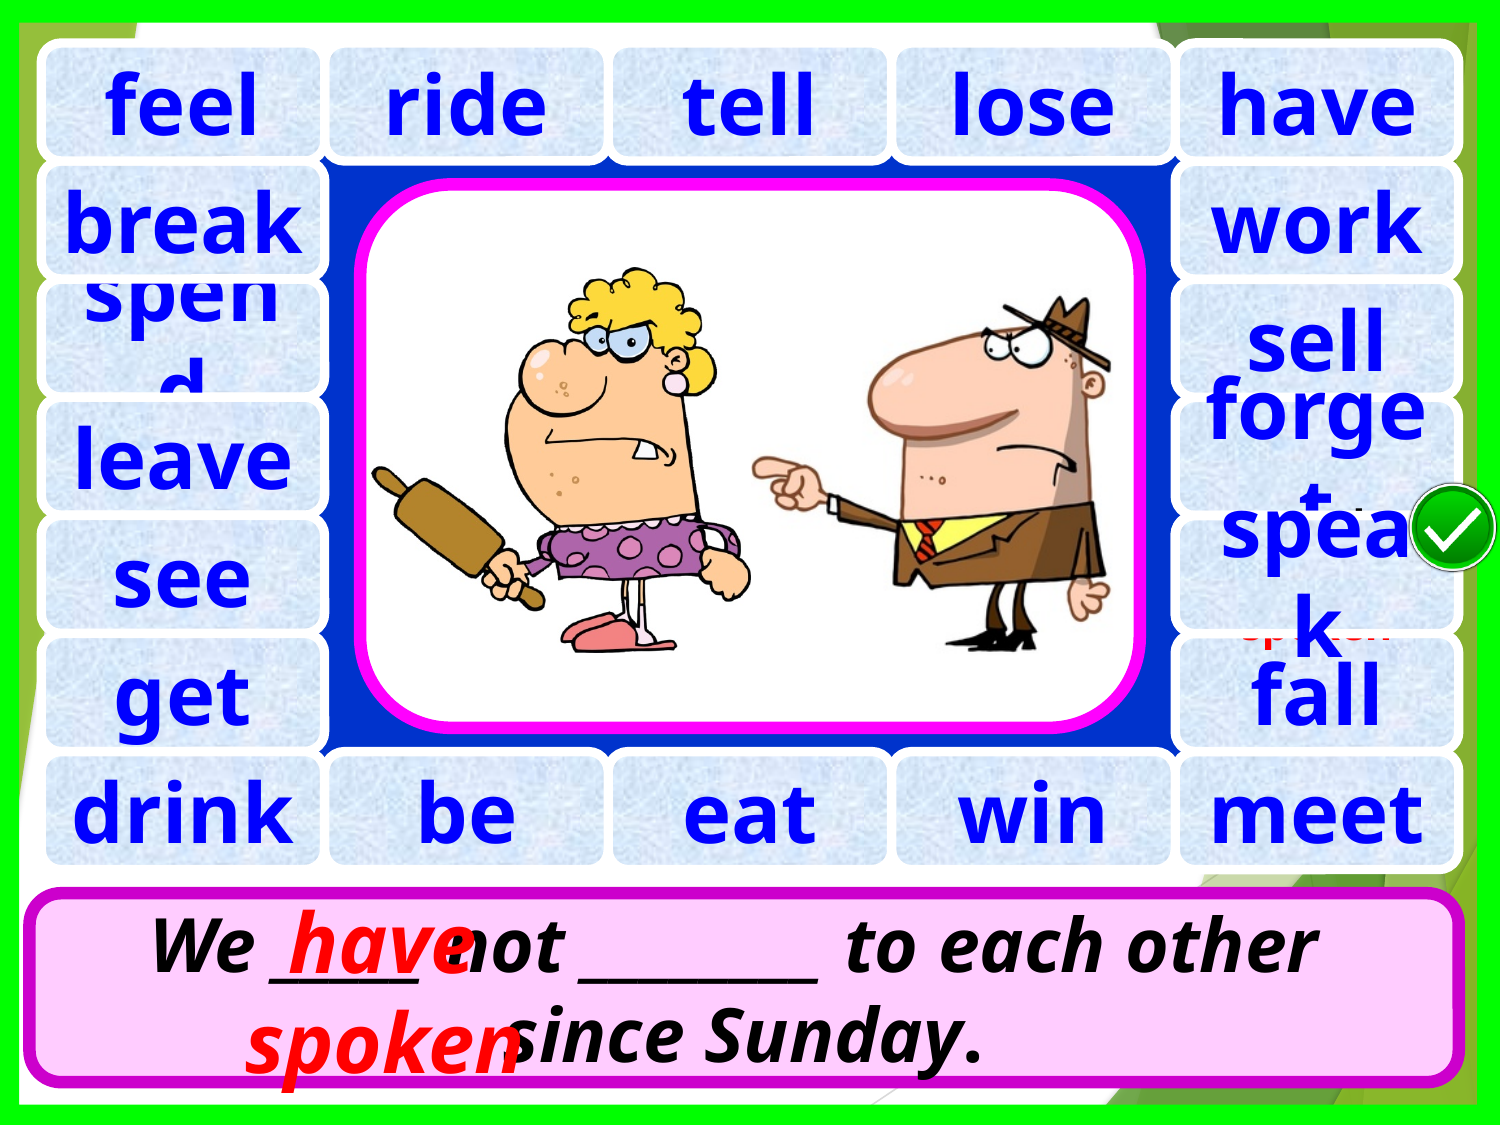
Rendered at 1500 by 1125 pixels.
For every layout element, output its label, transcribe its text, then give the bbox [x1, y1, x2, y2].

text_box [0, 0, 1500, 1125]
text_box win [890, 750, 1177, 872]
text_box see [39, 513, 327, 633]
text_box drink [39, 750, 324, 872]
text_box sell [1173, 277, 1461, 397]
text_box break [39, 161, 327, 281]
text_box have [1175, 41, 1461, 161]
picture [371, 266, 1129, 666]
text_box have spoken [230, 883, 951, 1099]
text_box get [39, 631, 327, 751]
text_box be [323, 750, 610, 872]
text_box We _____ not ________ to each other since Sunday. [27, 891, 230, 1085]
text_box work [1173, 159, 1461, 279]
text_box We _____ not ________ to each other since Sunday. [951, 891, 1461, 1085]
text_box eat [608, 750, 892, 872]
text_box tell [608, 41, 892, 163]
text_box speak [1173, 514, 1461, 636]
text_box [358, 182, 1142, 730]
picture [1404, 479, 1500, 575]
text_box ride [325, 41, 610, 163]
text_box [314, 151, 1186, 762]
text_box lose [890, 41, 1177, 163]
text_box forget [1173, 395, 1461, 515]
text_box meet [1175, 752, 1461, 872]
text_box feel [39, 41, 327, 163]
text_box leave [39, 395, 327, 515]
text_box fall [1173, 634, 1461, 754]
text_box spend [39, 279, 327, 397]
